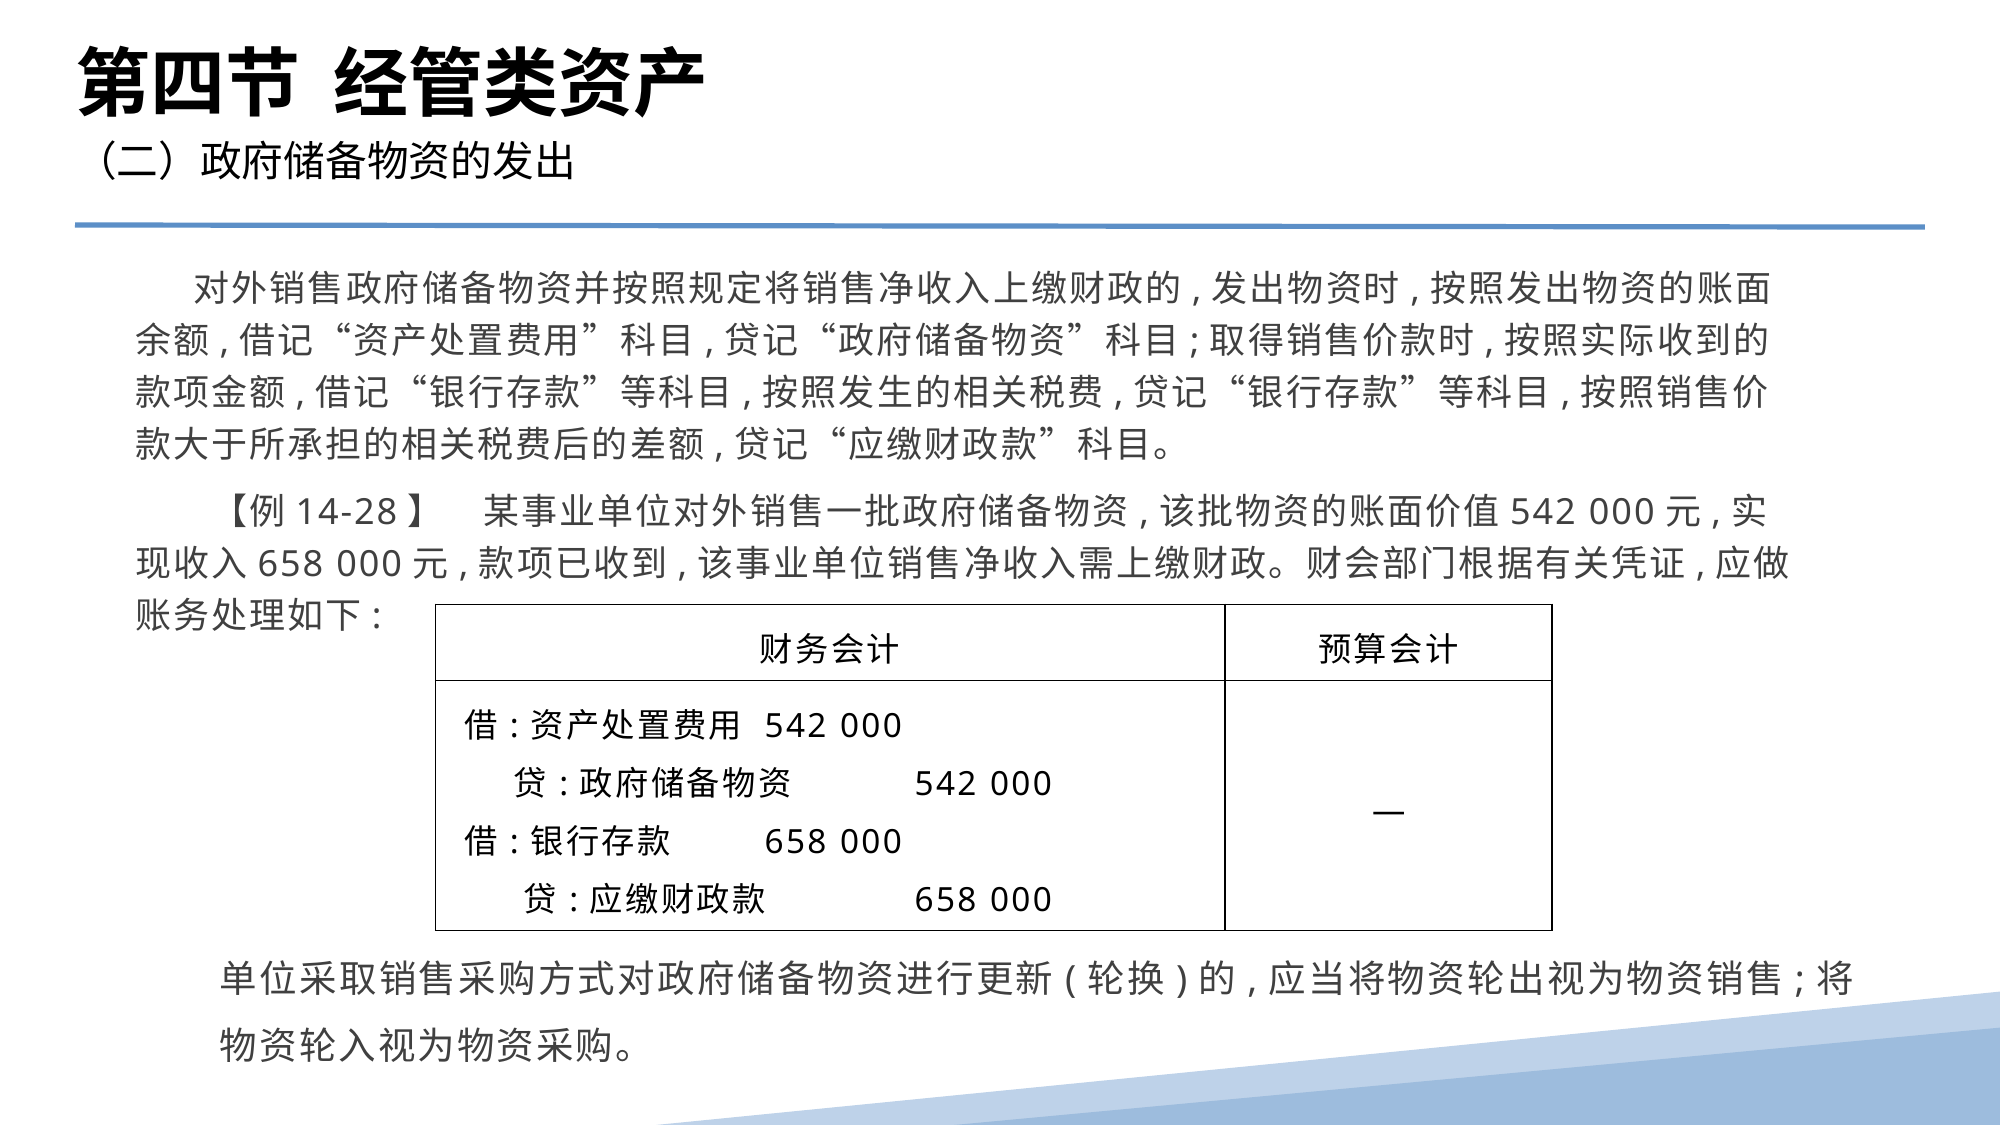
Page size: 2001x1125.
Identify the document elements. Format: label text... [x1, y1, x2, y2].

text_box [74, 224, 1925, 228]
table_header 预算会计 [1226, 605, 1551, 680]
text_box 单位采取销售采购方式对政府储备物资进行更新(轮换)的,应当将物资轮出视为物资销售;将物资轮入视为物资采购。 [205, 924, 1871, 1063]
table_cell 借:资产处置费用 542 000 贷:政府储备物资 542 000 借:银行存款 658 000 贷:应缴财政款 658 000 [436, 681, 1224, 924]
text_box （二）政府储备物资的发出 [75, 124, 1925, 200]
table_cell — [1226, 681, 1551, 924]
text_box 第四节 经管类资产 [75, 24, 1925, 124]
table_header 财务会计 [436, 605, 1224, 680]
text_box 对外销售政府储备物资并按照规定将销售净收入上缴财政的,发出物资时,按照发出物资的账面余额,借记“资产处置费用”科目,贷记“政府储备物资”科目;取得销售价款时,按照实际收到的款项金额,借记“银行存款”等科目,按照发生的相关税费,贷记“银行存款”等科目,按照销售价款大于所承担的相关税费后的差额,贷记“应缴财政款”科目。 【例14-28】 某事业单位对外销售一批政府储备物资,该批物资的账面价值542 000元,实现收入658 000元,款项已收到,该事业单位销售净收入需上缴财政。财会部门根据有关凭证,应做账务处理如下: [124, 251, 1803, 641]
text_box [656, 991, 2000, 1125]
